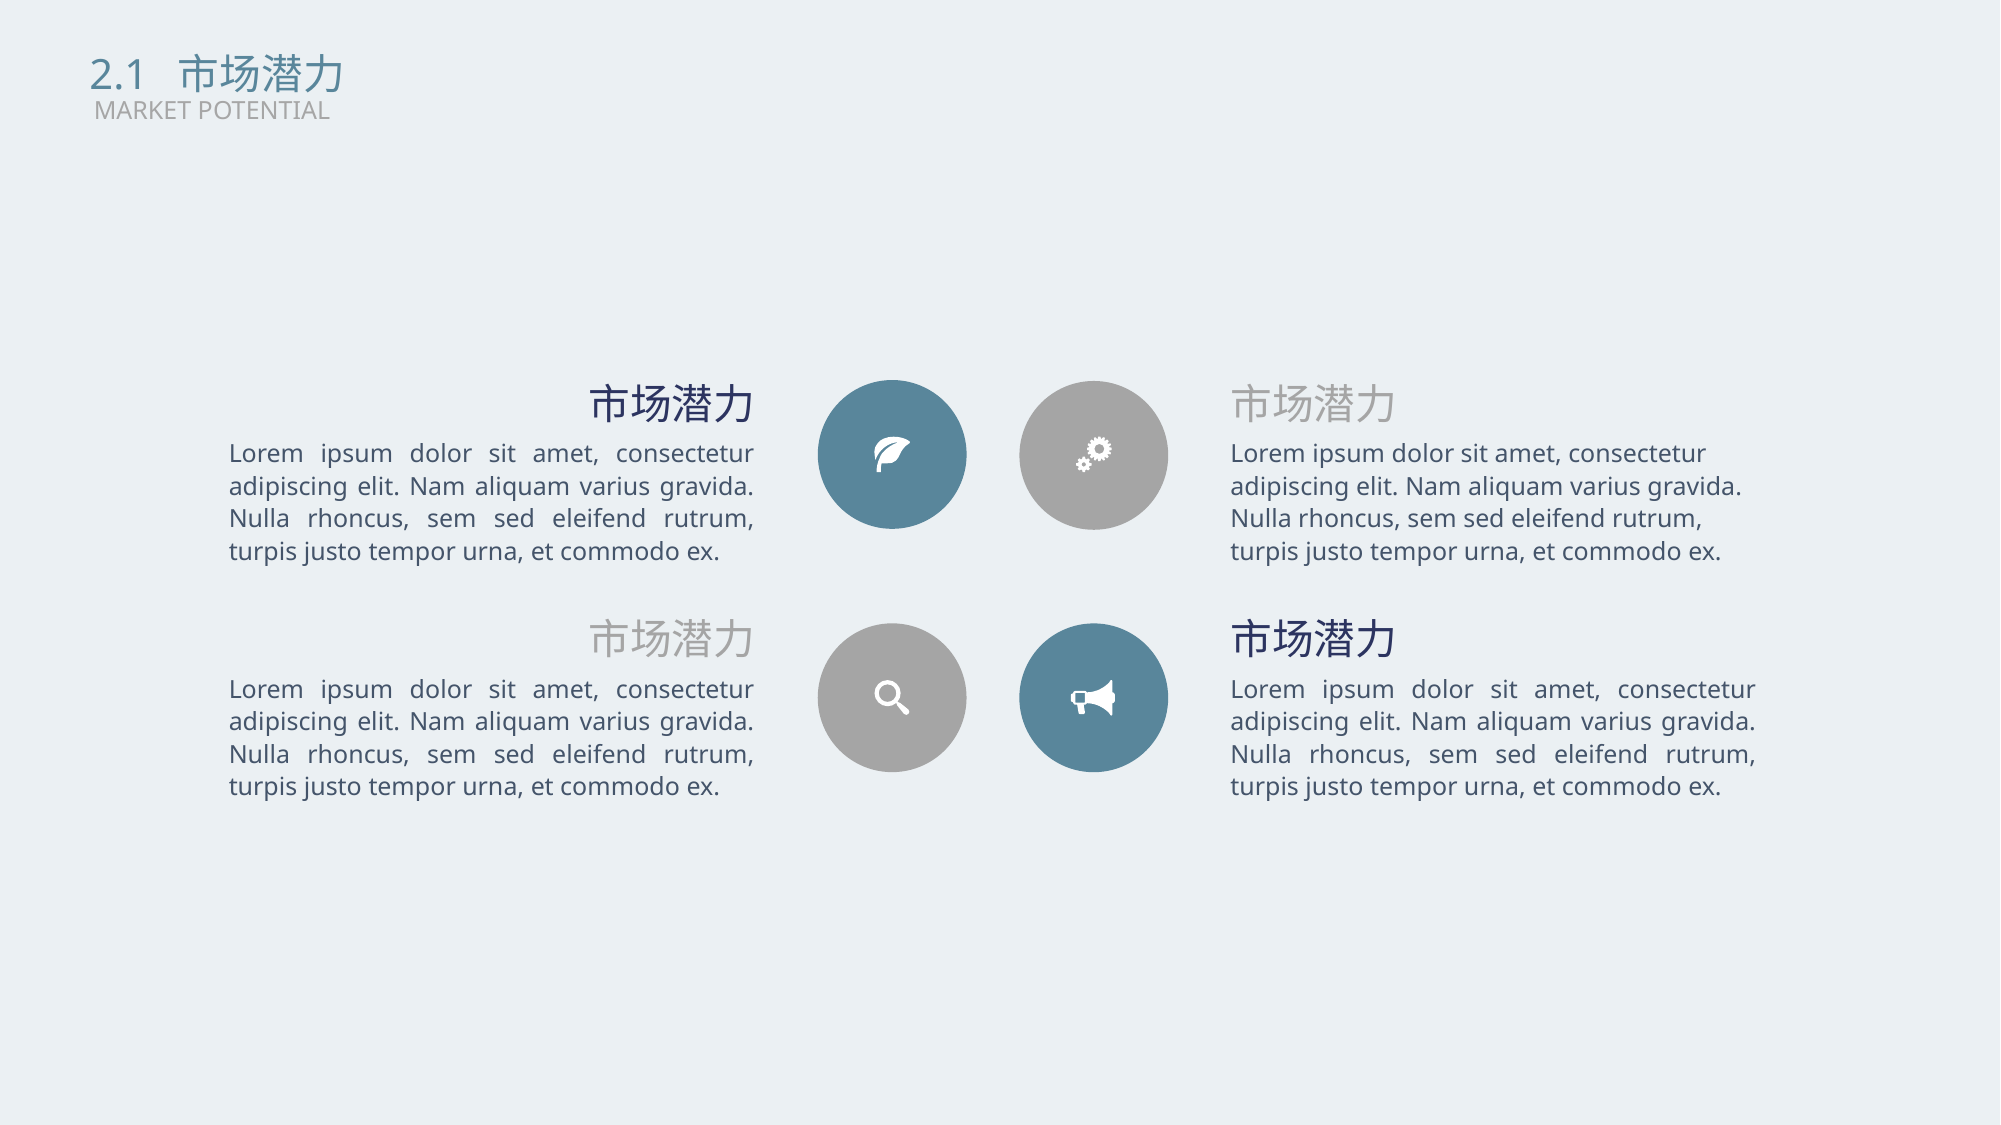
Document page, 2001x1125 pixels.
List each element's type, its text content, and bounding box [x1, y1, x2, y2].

text_box 市场潜力 Lorem ipsum dolor sit amet, consectetur adipiscing elit. Nam aliquam varius gravida. Nulla rhoncus, sem sed eleifend rutrum, turpis justo tempor urna, et commodo ex. [207, 620, 777, 812]
text_box 2.1 市场潜力 [74, 24, 360, 109]
text_box [874, 436, 910, 473]
text_box 市场潜力 Lorem ipsum dolor sit amet, consectetur adipiscing elit. Nam aliquam varius gravida. Nulla rhoncus, sem sed eleifend rutrum, turpis justo tempor urna, et commodo ex. [1208, 620, 1779, 812]
text_box [1018, 379, 1170, 531]
text_box 市场潜力 Lorem ipsum dolor sit amet, consectetur adipiscing elit. Nam aliquam varius gravida. Nulla rhoncus, sem sed eleifend rutrum, turpis justo tempor urna, et commodo ex. [207, 384, 777, 577]
text_box [816, 378, 968, 530]
text_box MARKET POTENTIAL [78, 109, 346, 132]
text_box [1070, 680, 1115, 716]
text_box 市场潜力 Lorem ipsum dolor sit amet, consectetur adipiscing elit. Nam aliquam varius gravida. Nulla rhoncus, sem sed eleifend rutrum, turpis justo tempor urna, et commodo ex. [1208, 384, 1779, 577]
text_box [874, 680, 910, 715]
text_box [1087, 436, 1112, 462]
text_box [816, 622, 968, 774]
text_box [1076, 456, 1092, 473]
text_box [1018, 622, 1170, 774]
